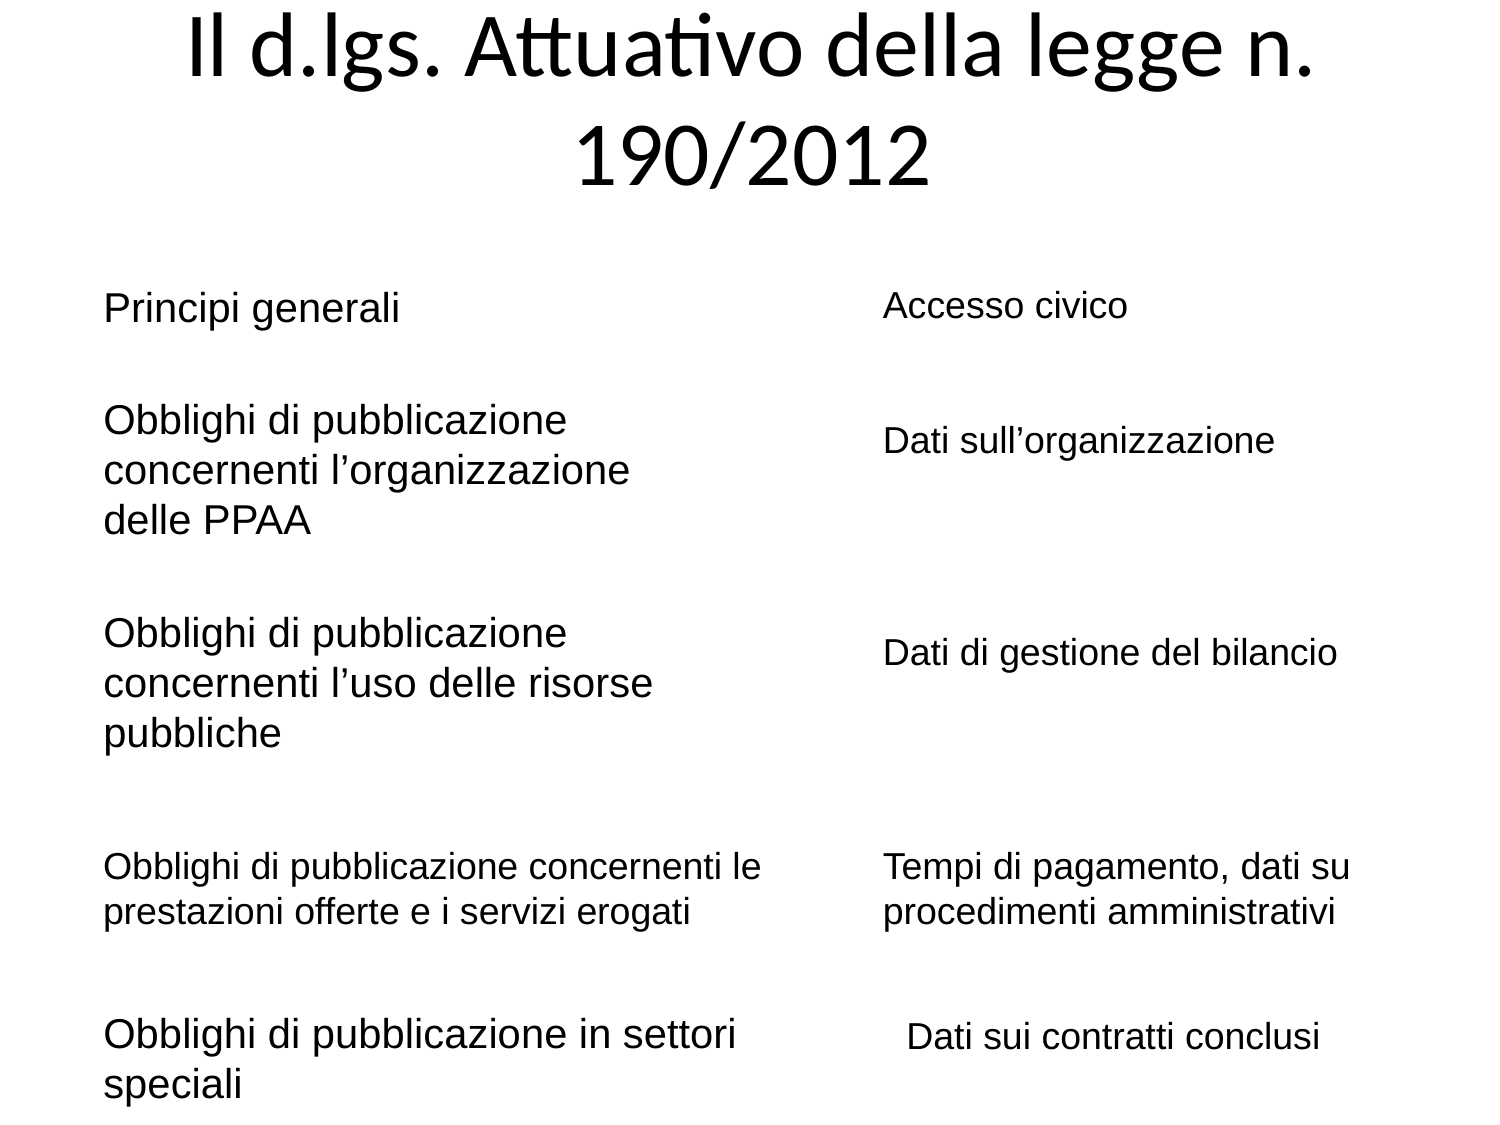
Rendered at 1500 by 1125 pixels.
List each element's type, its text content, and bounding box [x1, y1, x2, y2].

text_box Obblighi di pubblicazione concernenti l’uso delle risorse pubbliche [88, 597, 680, 763]
text_box Obblighi di pubblicazione in settori speciali [88, 999, 798, 1115]
text_box Dati di gestione del bilancio [868, 620, 1471, 681]
text_box Dati sui contratti conclusi [891, 1004, 1447, 1065]
title Il d.lgs. Attuativo della legge n. 190/2012 [76, 0, 1427, 189]
text_box Obblighi di pubblicazione concernenti l’organizzazione delle PPAA [88, 385, 703, 551]
text_box Dati sull’organizzazione [868, 408, 1424, 469]
text_box Tempi di pagamento, dati su procedimenti amministrativi [868, 834, 1447, 940]
text_box Obblighi di pubblicazione concernenti le prestazioni offerte e i servizi erogati [88, 834, 868, 940]
text_box Accesso civico [868, 273, 1400, 334]
text_box Principi generali [88, 273, 467, 339]
